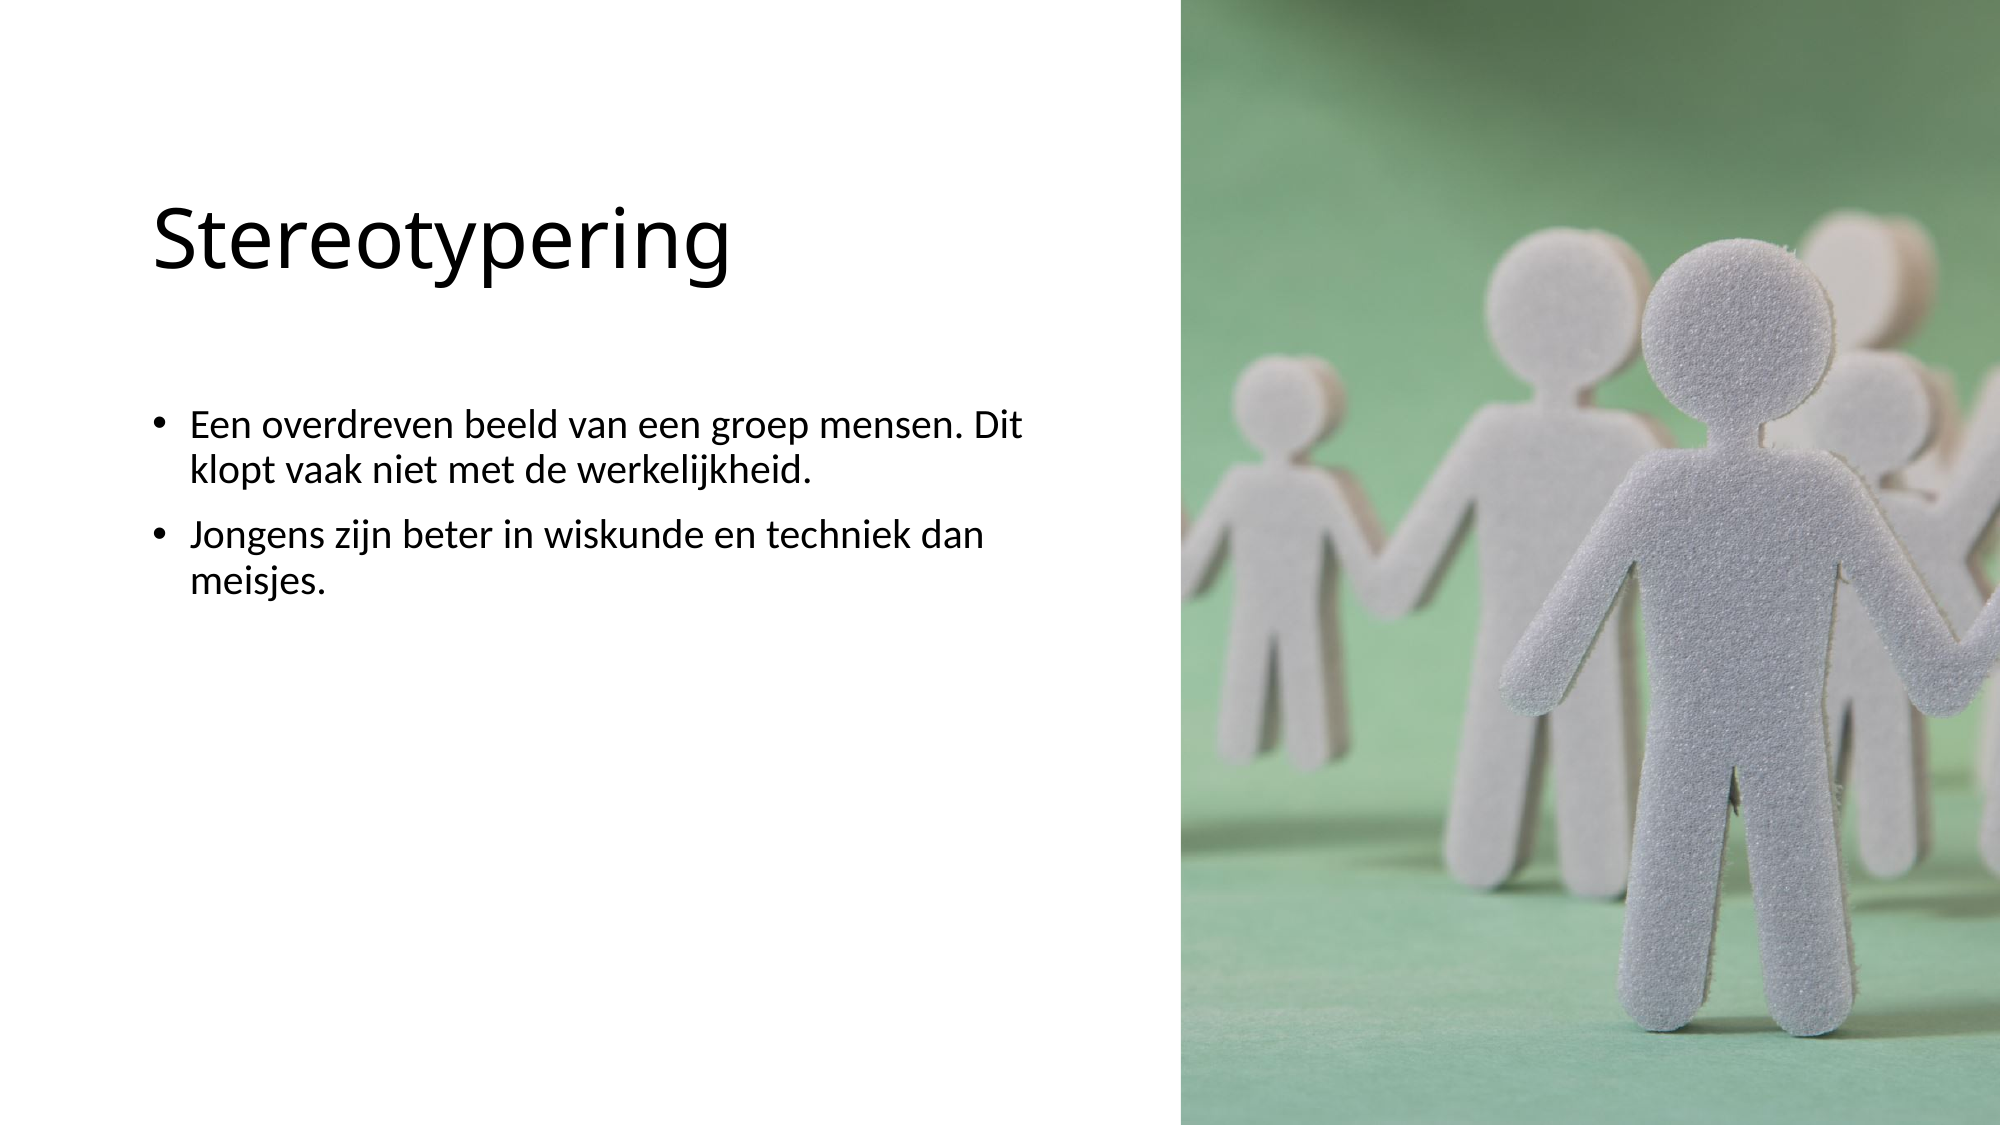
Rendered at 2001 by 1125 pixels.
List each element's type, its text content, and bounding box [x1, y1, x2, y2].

title Stereotypering [137, 118, 1122, 365]
picture [1180, 0, 2000, 1125]
list Een overdreven beeld van een groep mensen. Dit klopt vaak niet met de werkelijkheid. Jongens zijn beter in wiskunde en techniek dan meisjes. [137, 394, 1122, 1007]
text_box [0, 0, 1180, 1125]
